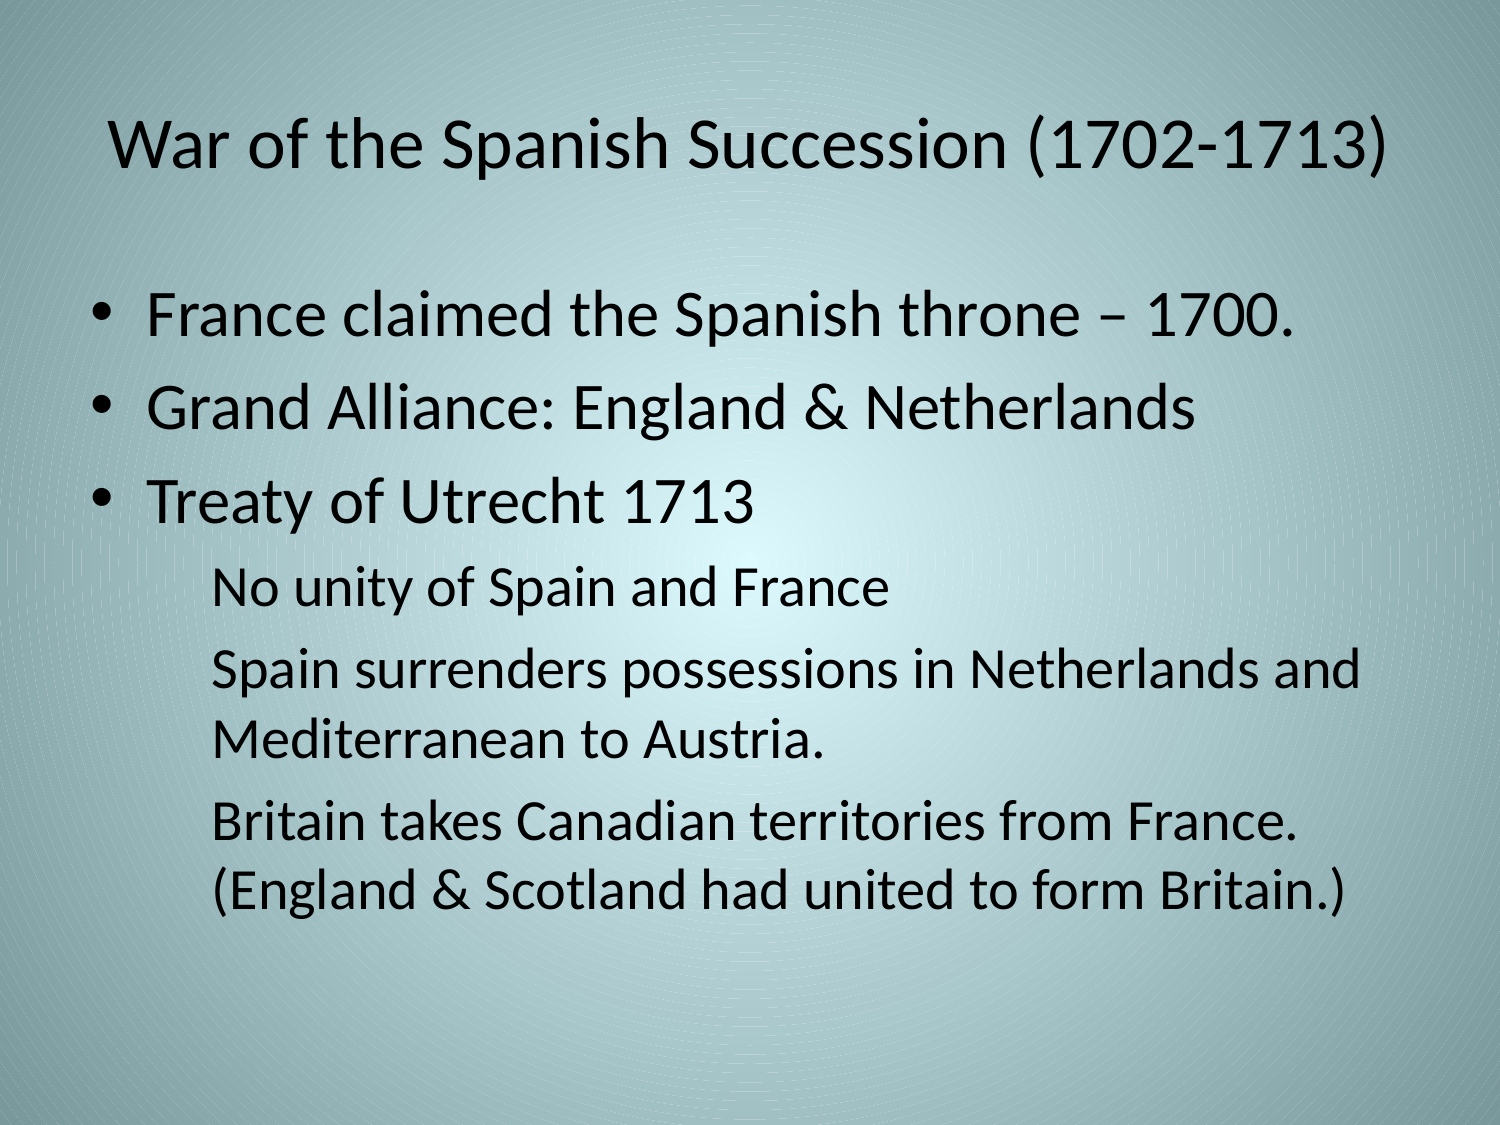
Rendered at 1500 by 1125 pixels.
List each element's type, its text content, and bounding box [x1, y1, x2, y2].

list France claimed the Spanish throne – 1700. Grand Alliance: England & Netherlands Treaty of Utrecht 1713 No unity of Spain and France Spain surrenders possessions in Netherlands and Mediterranean to Austria. Britain takes Canadian territories from France. (England & Scotland had united to form Britain.) [75, 262, 1425, 1005]
title War of the Spanish Succession (1702-1713) [75, 45, 1425, 233]
